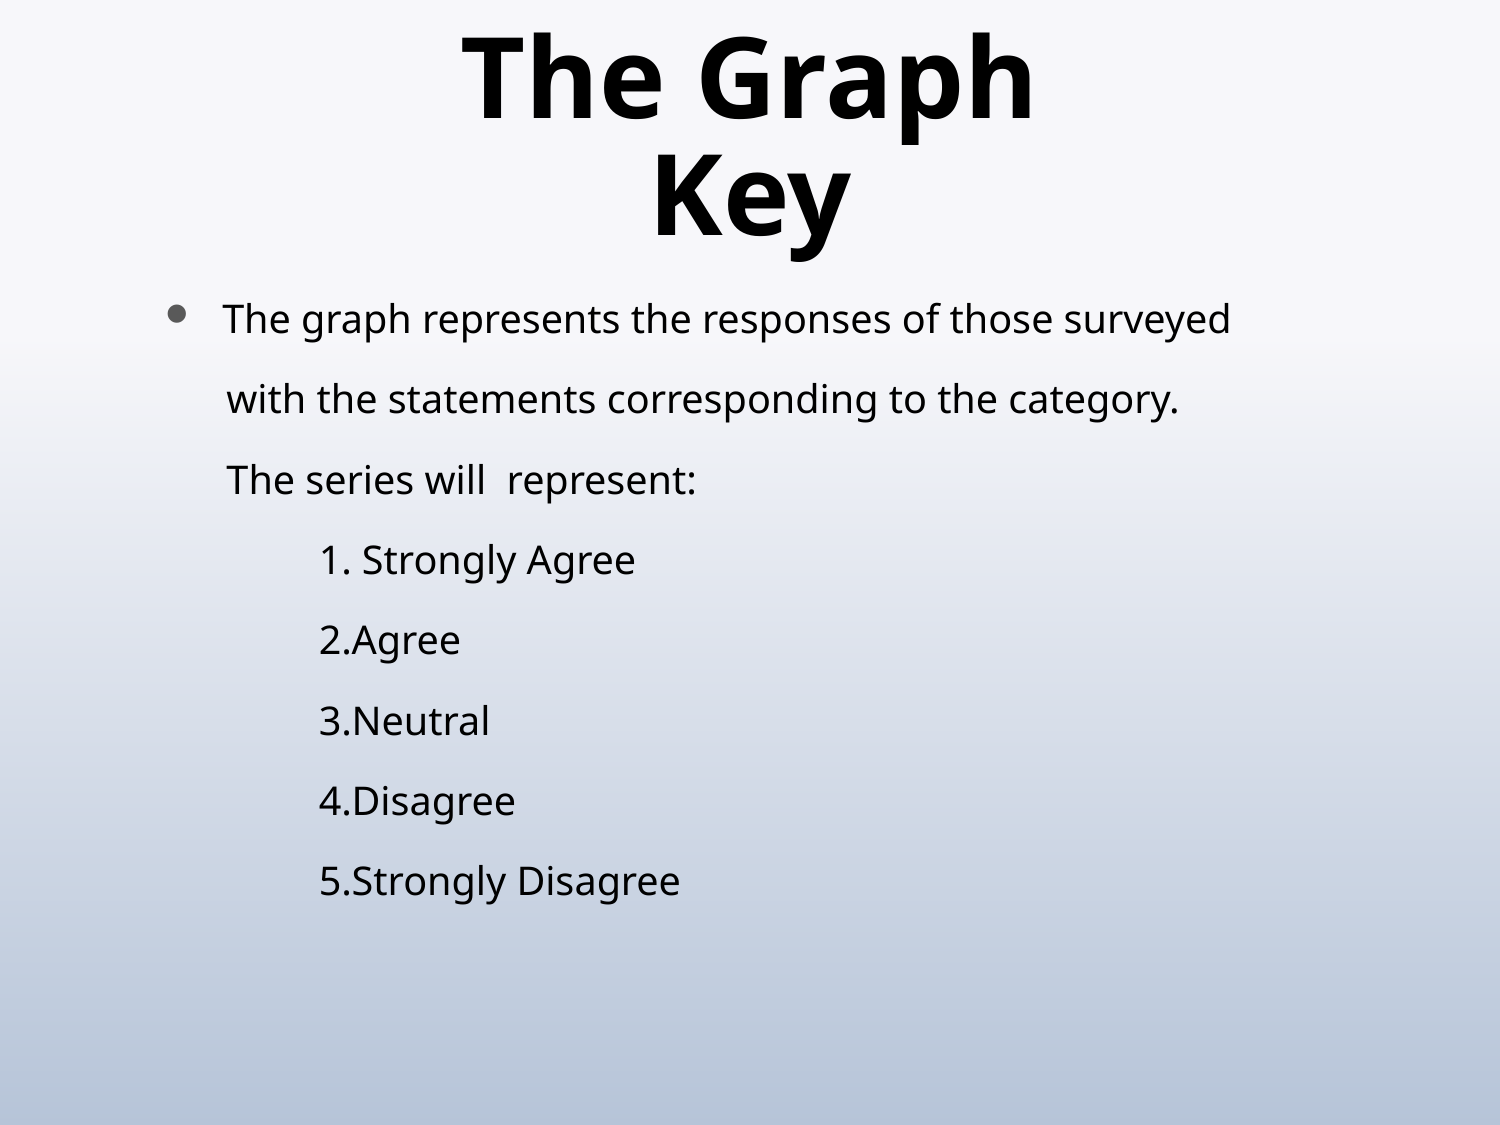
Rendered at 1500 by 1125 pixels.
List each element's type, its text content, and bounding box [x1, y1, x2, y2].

title The Graph Key [150, 37, 1350, 245]
list The graph represents the responses of those surveyed with the statements corresponding to the category. The series will represent: 1. Strongly Agree 2.Agree 3.Neutral 4.Disagree 5.Strongly Disagree [150, 286, 1350, 993]
